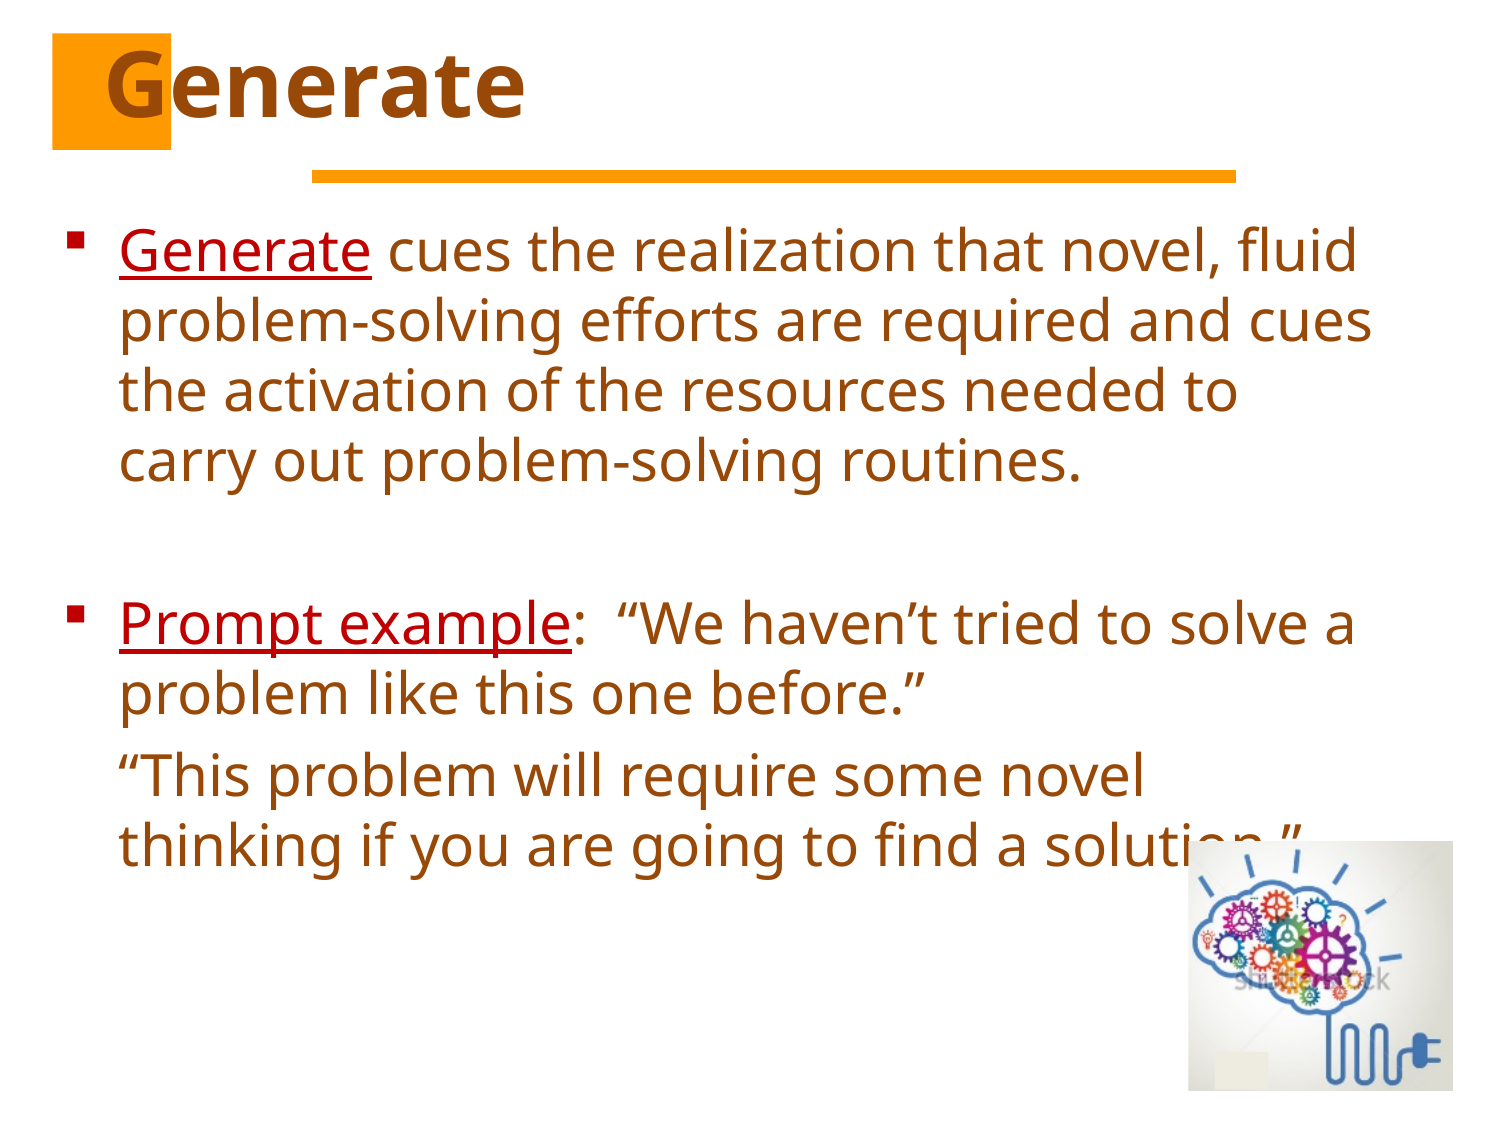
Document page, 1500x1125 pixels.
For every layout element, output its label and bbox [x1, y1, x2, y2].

text_box [50, 31, 173, 152]
list [47, 205, 1398, 988]
text_box [1188, 841, 1457, 1091]
title [88, 16, 683, 146]
